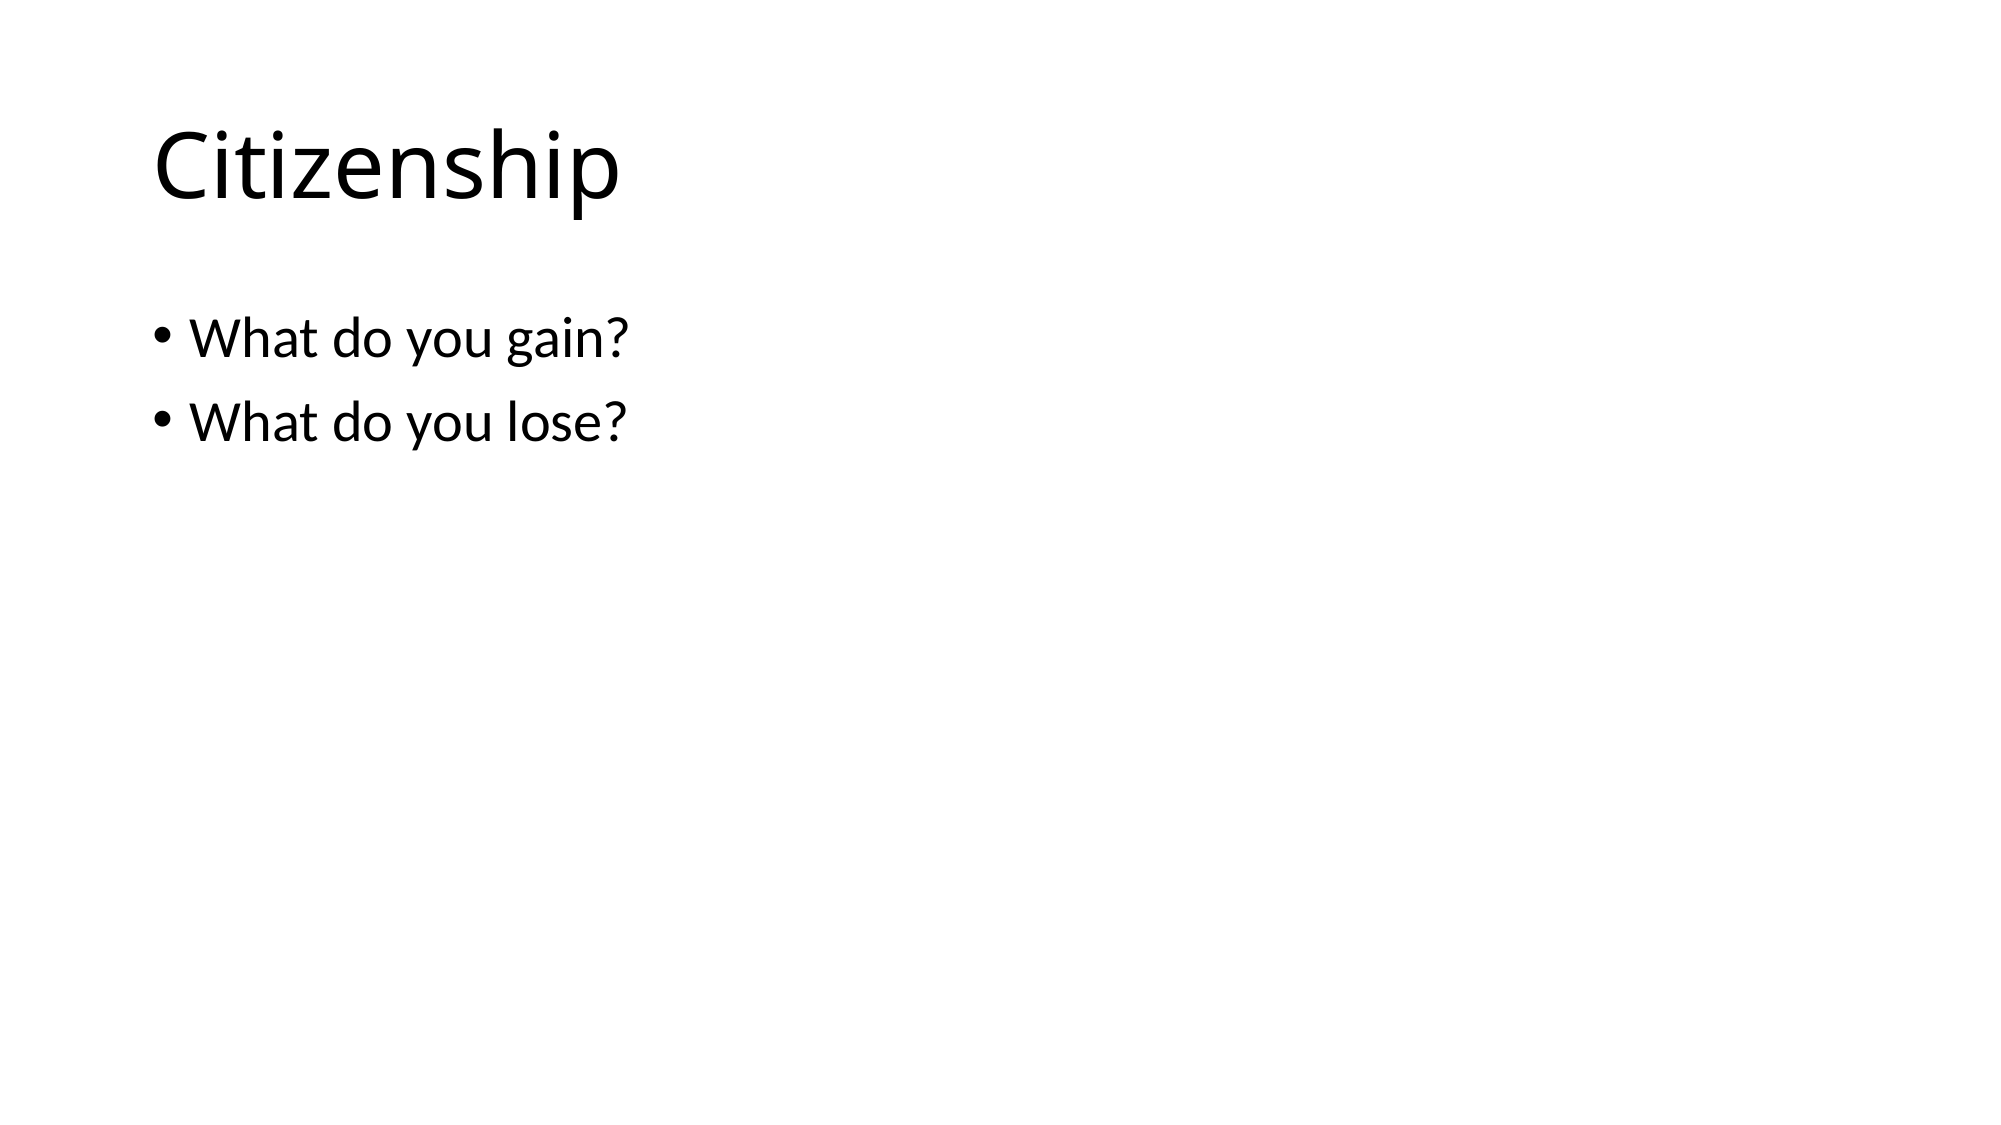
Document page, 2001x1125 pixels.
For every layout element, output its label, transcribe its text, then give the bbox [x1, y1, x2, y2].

list What do you gain? What do you lose? [137, 299, 1863, 1014]
title Citizenship [137, 59, 1863, 278]
